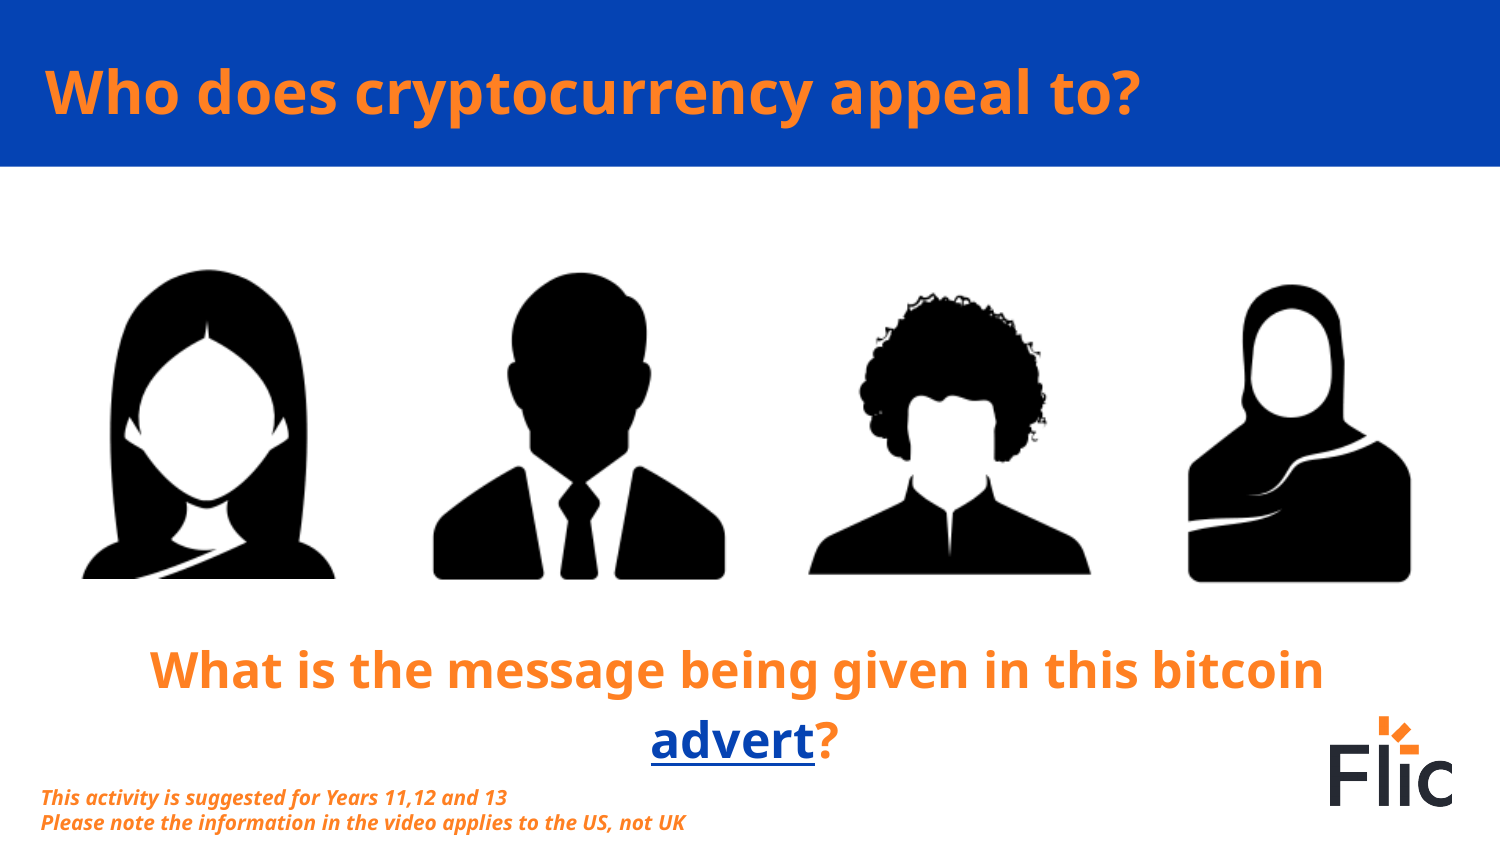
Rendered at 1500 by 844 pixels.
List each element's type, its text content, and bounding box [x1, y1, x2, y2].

picture [1330, 716, 1452, 807]
text_box Who does cryptocurrency appeal to? [30, 27, 1183, 142]
picture [423, 269, 737, 583]
text_box What is the message being given in this bitcoin advert? [78, 597, 1411, 793]
text_box This activity is suggested for Years 11,12 and 13 Please note the information in the video applies to the US, not UK [25, 769, 958, 844]
picture [52, 265, 366, 579]
picture [793, 269, 1107, 598]
picture [1142, 276, 1456, 590]
